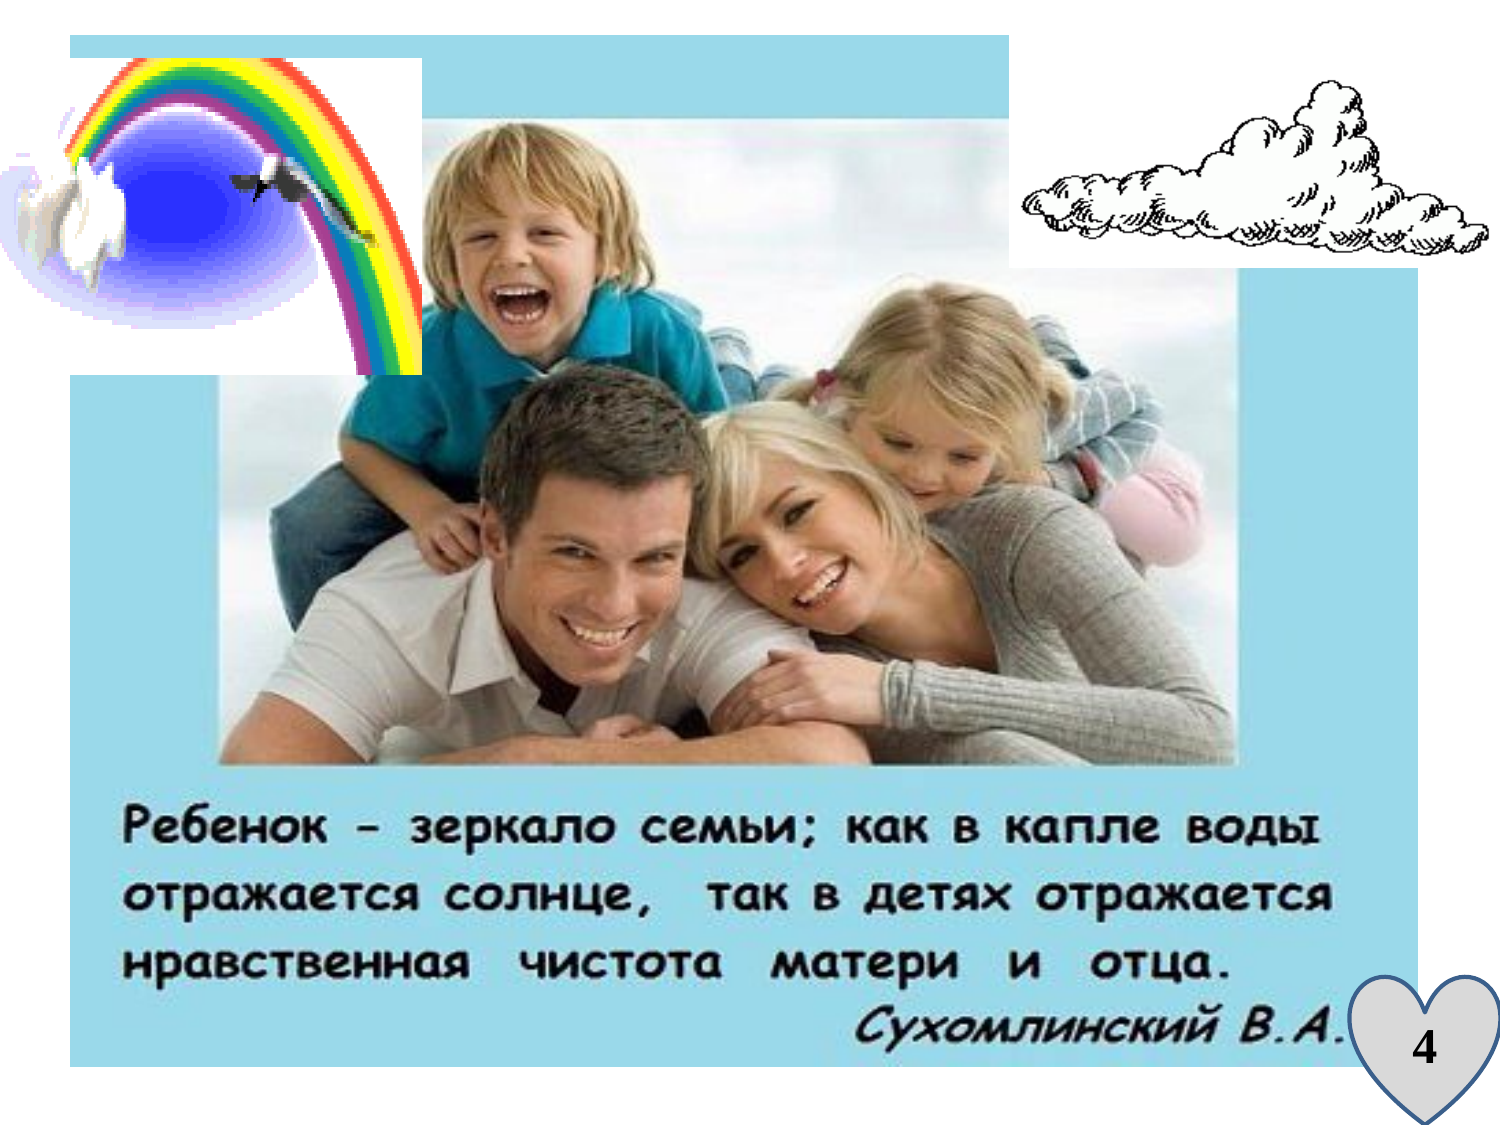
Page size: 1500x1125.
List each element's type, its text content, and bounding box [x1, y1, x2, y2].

text_box 4 [1368, 974, 1500, 1125]
picture [0, 0, 1500, 1067]
